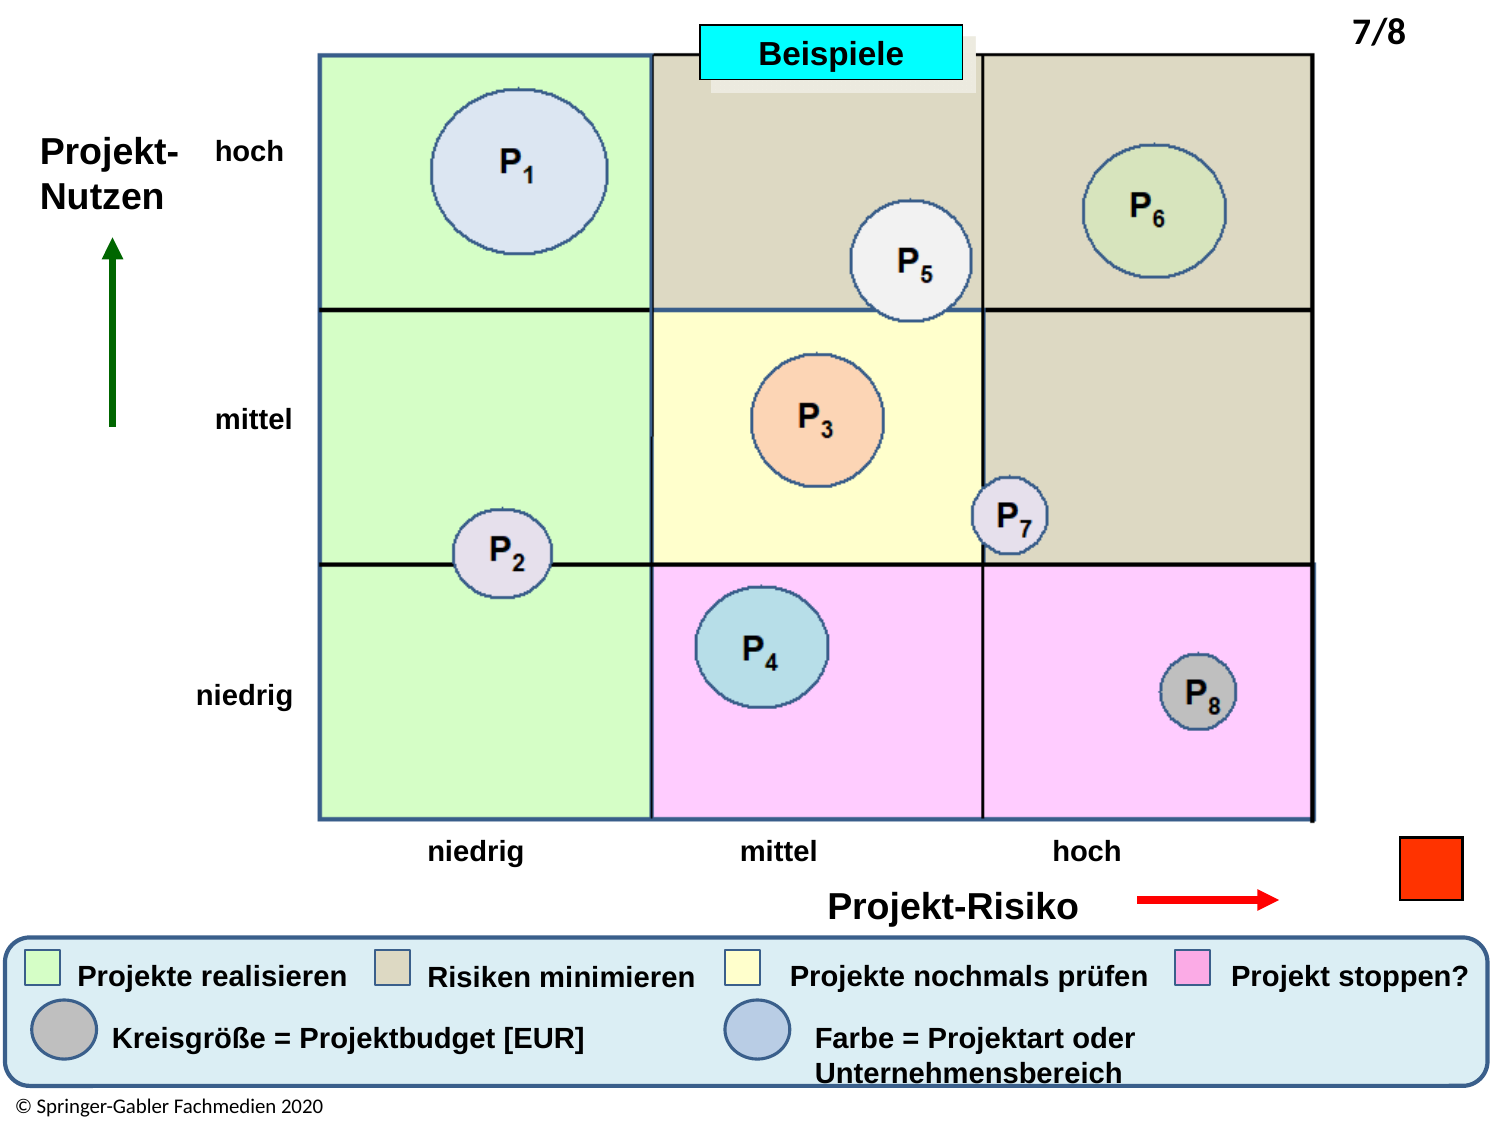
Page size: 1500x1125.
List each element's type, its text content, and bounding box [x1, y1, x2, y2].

text_box Projekt-Risiko [812, 874, 1138, 935]
text_box [23, 948, 62, 987]
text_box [312, 49, 1326, 829]
text_box [29, 997, 97, 1062]
text_box hoch [1037, 840, 1227, 875]
text_box niedrig [181, 668, 307, 719]
text_box Beispiele [699, 24, 963, 47]
text_box hoch [214, 124, 307, 175]
text_box mittel [199, 393, 307, 444]
text_box Projekte realisieren [62, 949, 370, 1000]
text_box Projekt stoppen? [1216, 949, 1500, 1000]
text_box [723, 948, 762, 987]
text_box Projekte nochmals prüfen [774, 949, 1165, 1000]
text_box Risiken minimieren [412, 950, 720, 1001]
text_box [722, 997, 792, 1062]
text_box [373, 948, 412, 987]
text_box [1399, 837, 1463, 900]
text_box Kreisgröße = Projektbudget [EUR] [97, 1012, 688, 1063]
text_box niedrig [412, 840, 602, 875]
text_box mittel [725, 840, 914, 875]
text_box Farbe = Projektart oder Unternehmensbereich [799, 1012, 1474, 1098]
text_box [1173, 948, 1212, 987]
text_box [2, 935, 1490, 1089]
text_box Projekt-Nutzen [24, 119, 214, 225]
